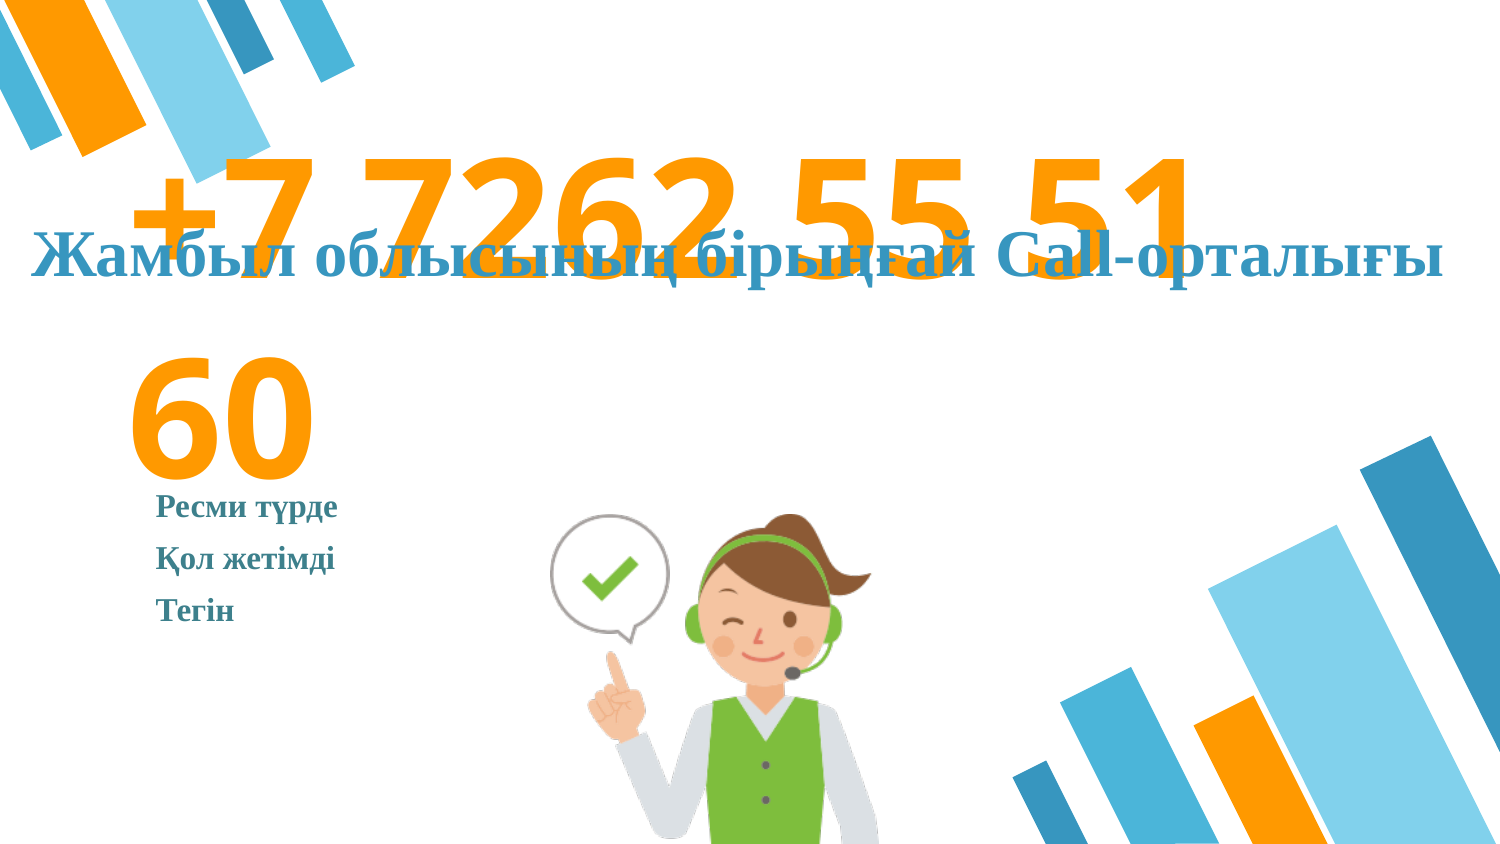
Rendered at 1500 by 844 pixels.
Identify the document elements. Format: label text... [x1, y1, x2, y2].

picture [550, 513, 880, 844]
subtitle Ресми түрде Қол жетімді Тегін [140, 468, 516, 551]
text_box Жамбыл облысының бірыңғай Call-орталығы [0, 152, 1477, 305]
title +7 7262 55 51 60 [112, 337, 1442, 528]
